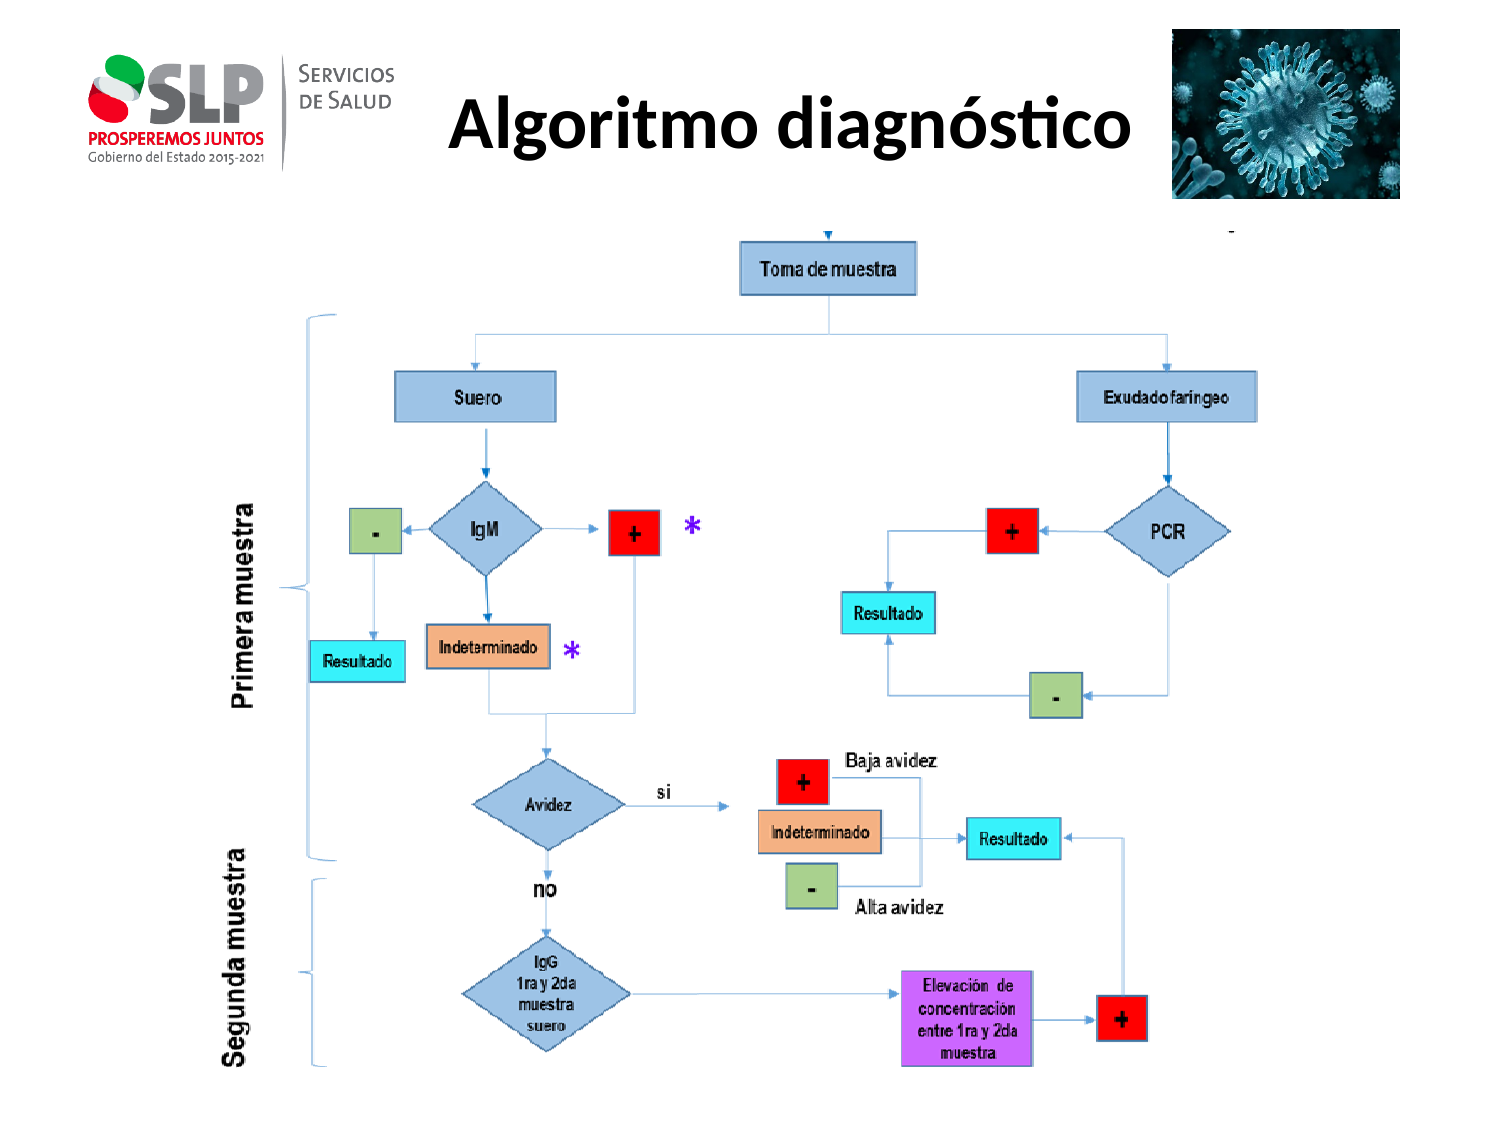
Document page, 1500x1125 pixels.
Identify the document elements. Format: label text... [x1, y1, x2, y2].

picture [88, 54, 394, 172]
text_box Algoritmo diagnóstico [407, 66, 1167, 172]
picture [147, 231, 1318, 1083]
picture [1172, 29, 1400, 199]
